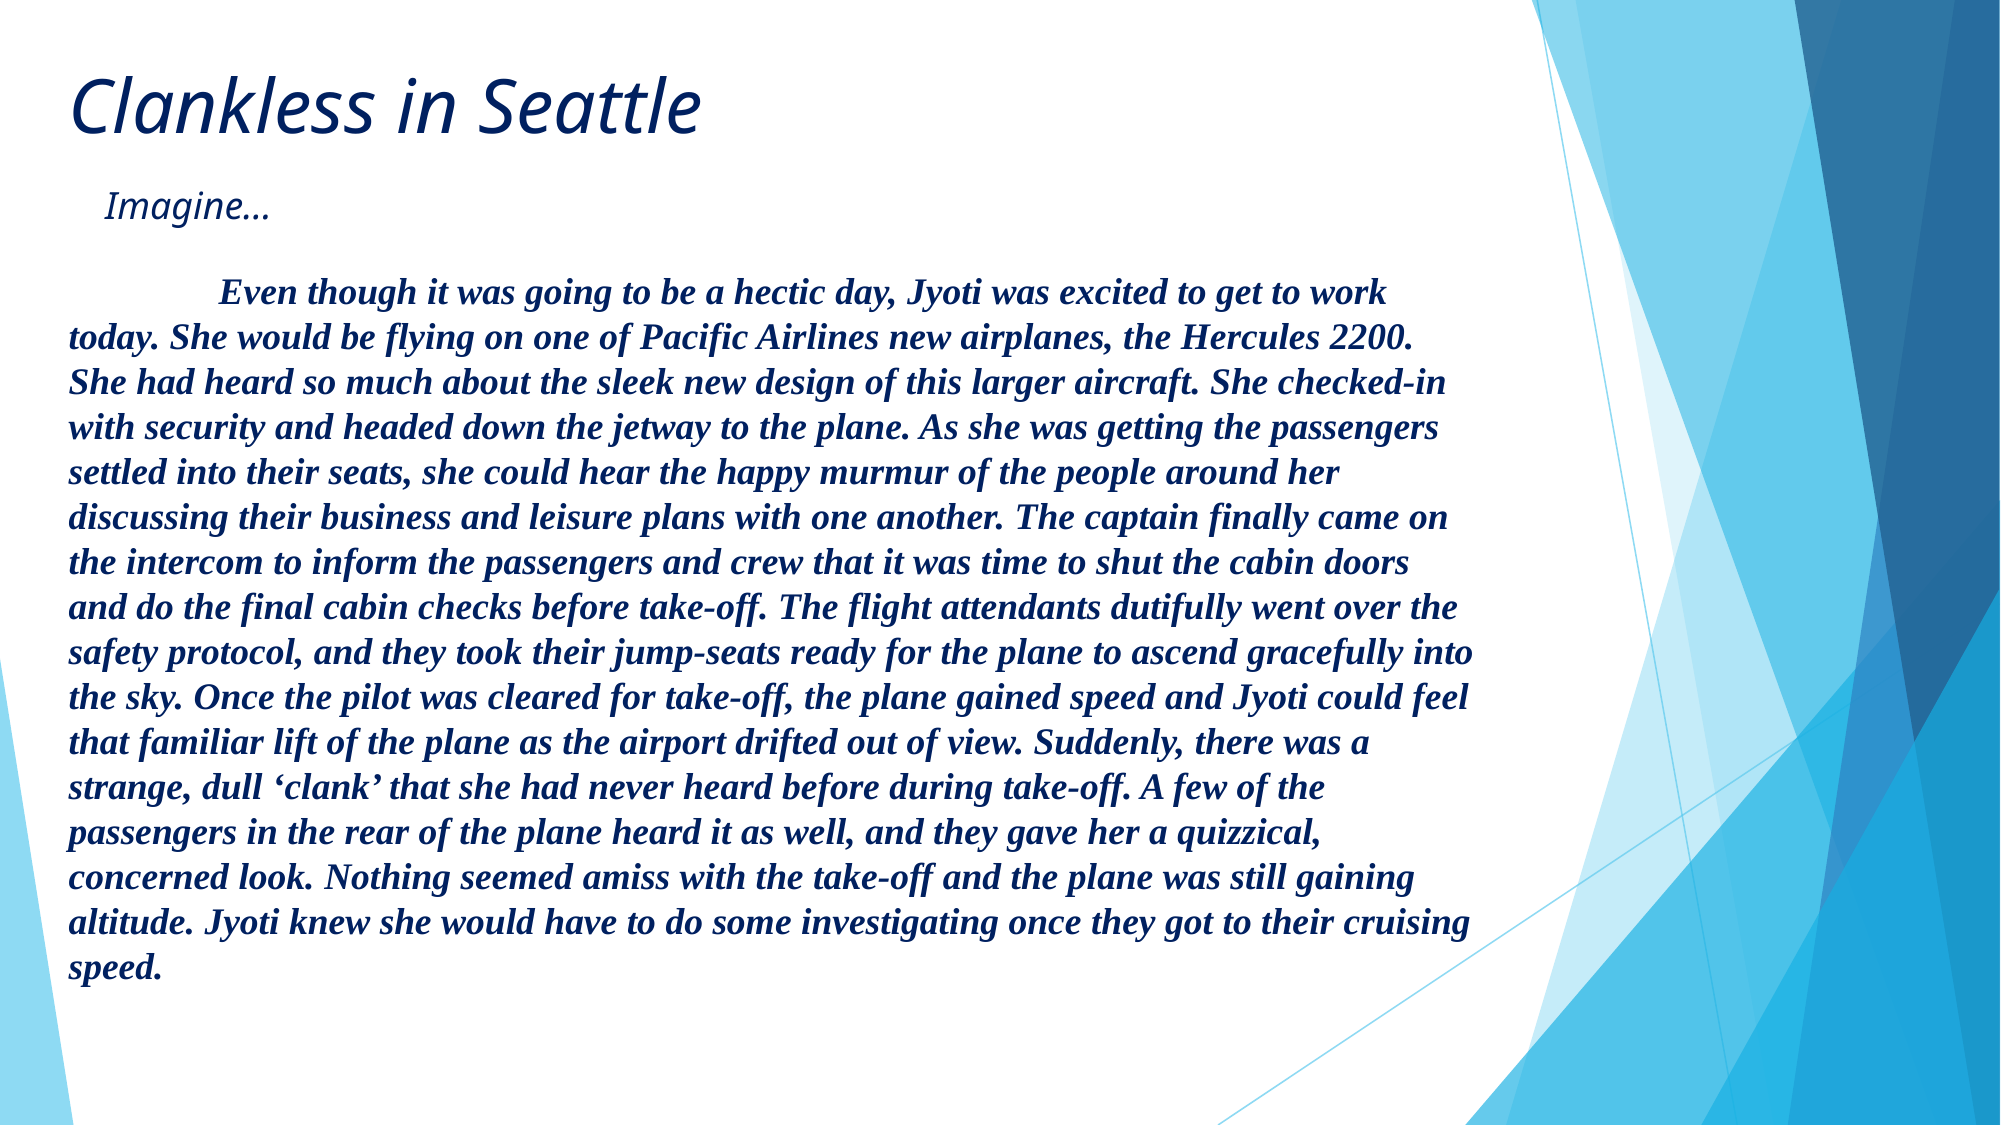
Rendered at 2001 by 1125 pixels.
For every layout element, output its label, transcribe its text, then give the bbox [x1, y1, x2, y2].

list Even though it was going to be a hectic day, Jyoti was excited to get to work today. She would be flying on one of Pacific Airlines new airplanes, the Hercules 2200. She had heard so much about the sleek new design of this larger aircraft. She checked-in with security and headed down the jetway to the plane. As she was getting the passengers settled into their seats, she could hear the happy murmur of the people around her discussing their business and leisure plans with one another. The captain finally came on the intercom to inform the passengers and crew that it was time to shut the cabin doors and do the final cabin checks before take-off. The flight attendants dutifully went over the safety protocol, and they took their jump-seats ready for the plane to ascend gracefully into the sky. Once the pilot was cleared for take-off, the plane gained speed and Jyoti could feel that familiar lift of the plane as the airport drifted out of view. Suddenly, there was a strange, dull ‘clank’ that she had never heard before during take-off. A few of the passengers in the rear of the plane heard it as well, and they gave her a quizzical, concerned look. Nothing seemed amiss with the take-off and the plane was still gaining altitude. Jyoti knew she would have to do some investigating once they got to their cruising speed. [53, 259, 1493, 1010]
text_box Imagine… [90, 174, 384, 235]
title Clankless in Seattle [53, 51, 816, 188]
